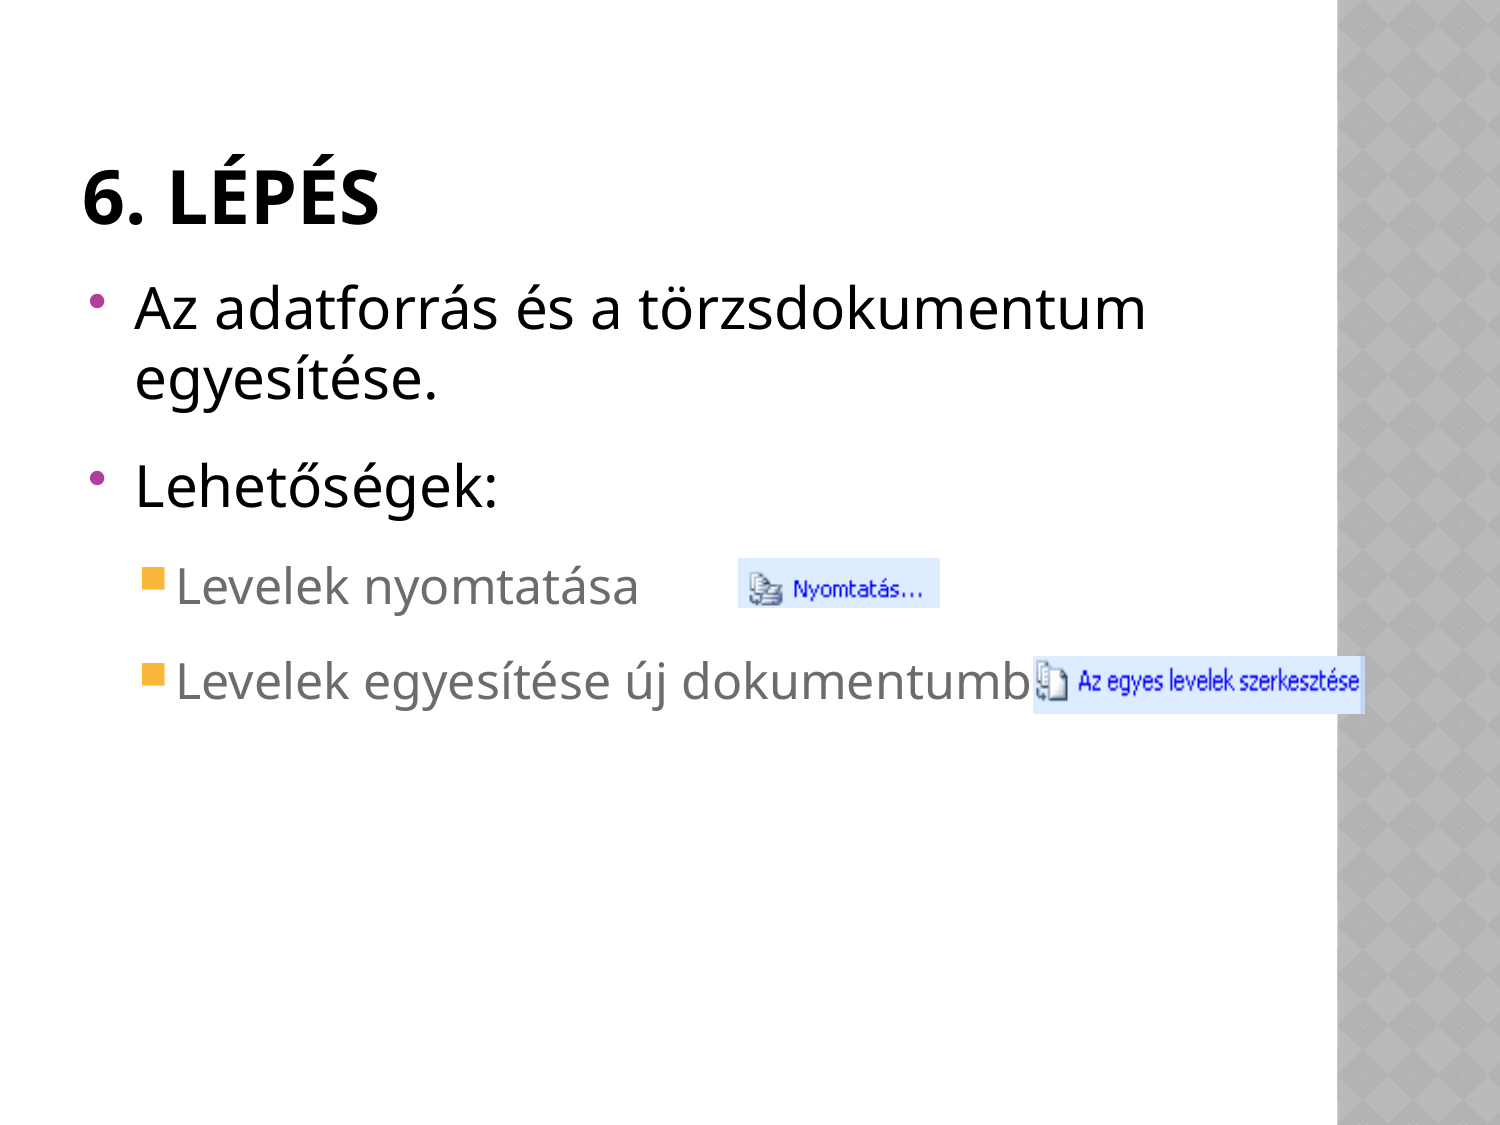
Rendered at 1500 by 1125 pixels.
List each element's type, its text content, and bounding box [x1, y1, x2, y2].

list Az adatforrás és a törzsdokumentum egyesítése. Lehetőségek: Levelek nyomtatása Levelek egyesítése új dokumentumba. [74, 263, 1263, 1060]
picture [737, 558, 940, 608]
picture [1033, 656, 1365, 714]
title 6. lépés [75, 52, 1263, 240]
